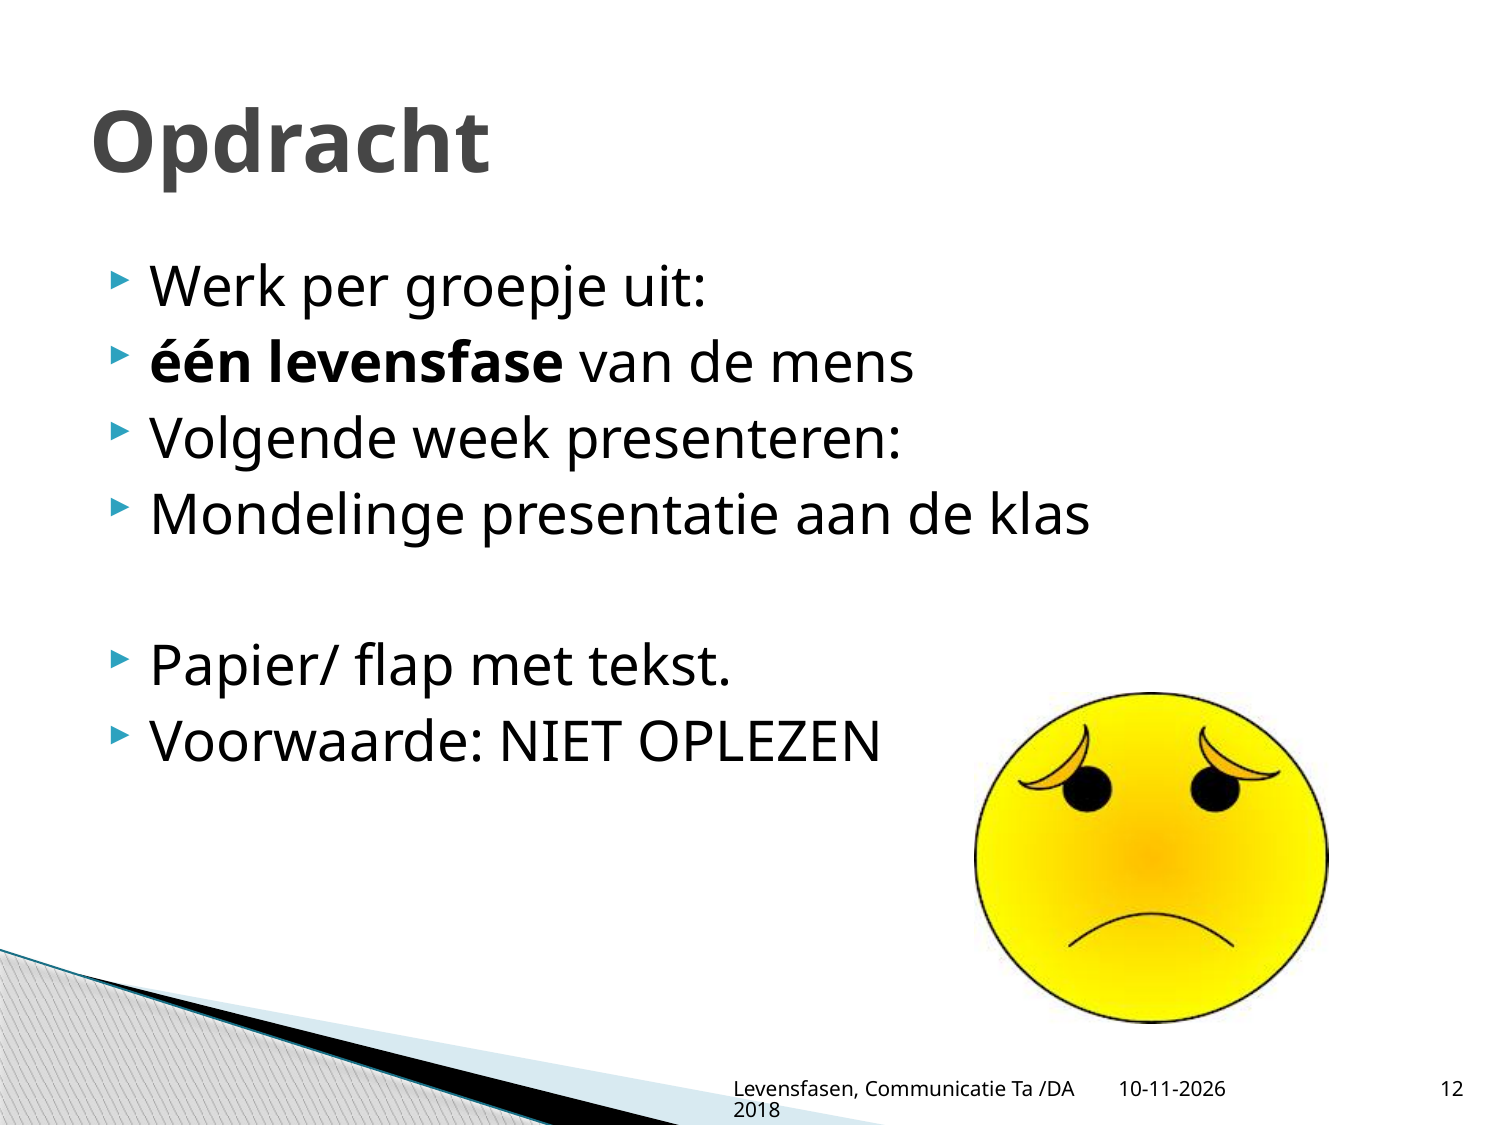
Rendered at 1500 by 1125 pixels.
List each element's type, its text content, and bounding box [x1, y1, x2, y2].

title Opdracht [75, 45, 1425, 233]
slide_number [1105, 1051, 1418, 1112]
slide_number 12 [1418, 1051, 1479, 1112]
list Werk per groepje uit: één levensfase van de mens Volgende week presenteren: Mondelinge presentatie aan de klas Papier/ flap met tekst. Voorwaarde: NIET OPLEZEN [75, 243, 1425, 986]
picture [974, 692, 1330, 1024]
footer Levensfasen, Communicatie Ta /DA 2018 [718, 1051, 1105, 1112]
